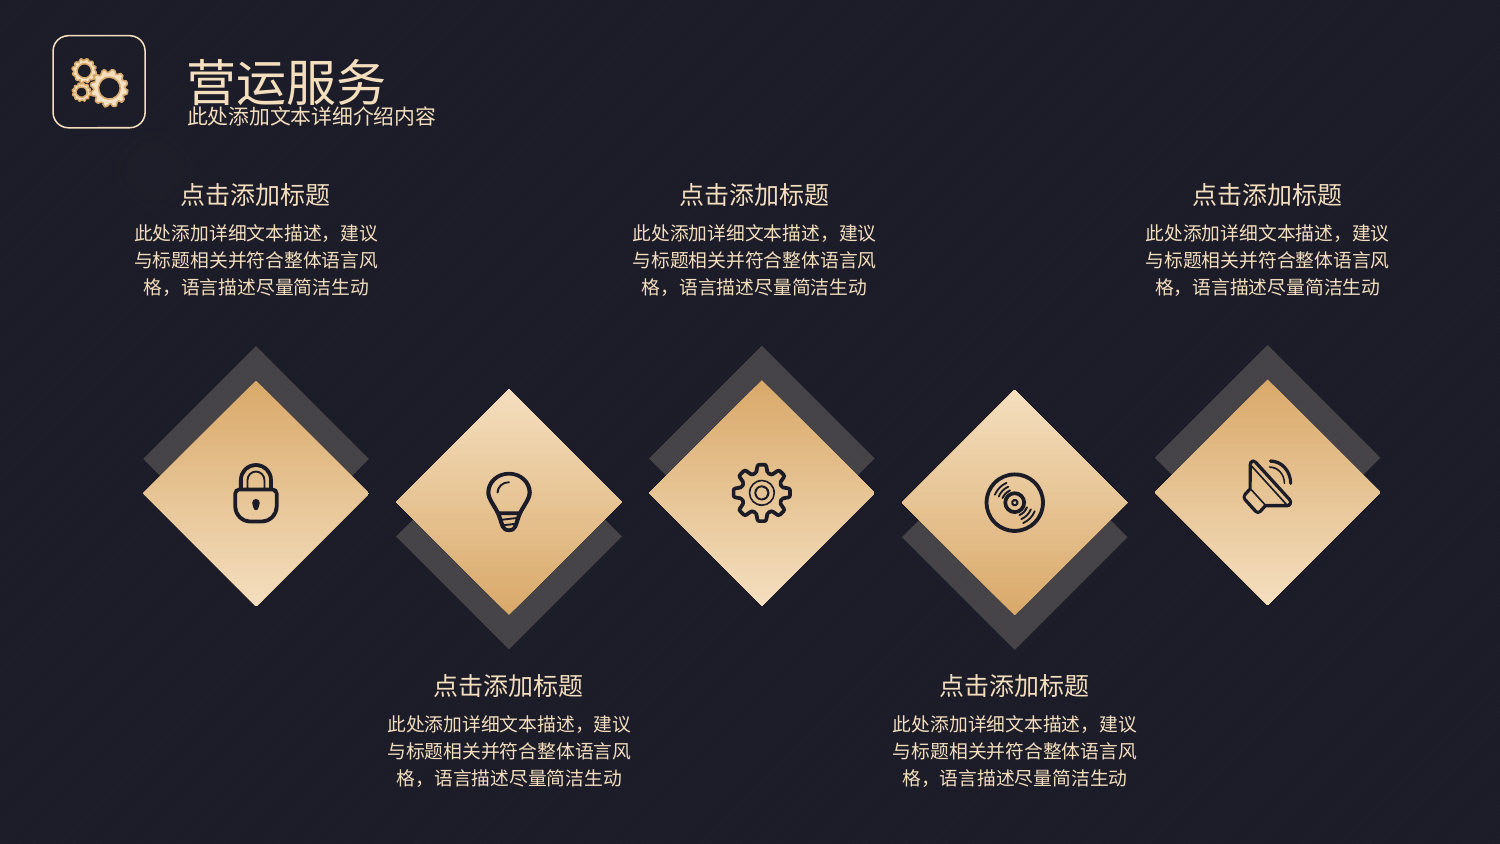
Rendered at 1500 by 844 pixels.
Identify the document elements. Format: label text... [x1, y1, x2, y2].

text_box 此处添加文本详细介绍内容 [172, 91, 457, 134]
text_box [594, 173, 914, 606]
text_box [855, 389, 1175, 798]
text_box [1107, 173, 1427, 606]
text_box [52, 35, 146, 129]
text_box 营运服务 [171, 32, 404, 119]
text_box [349, 388, 669, 798]
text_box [96, 173, 416, 607]
